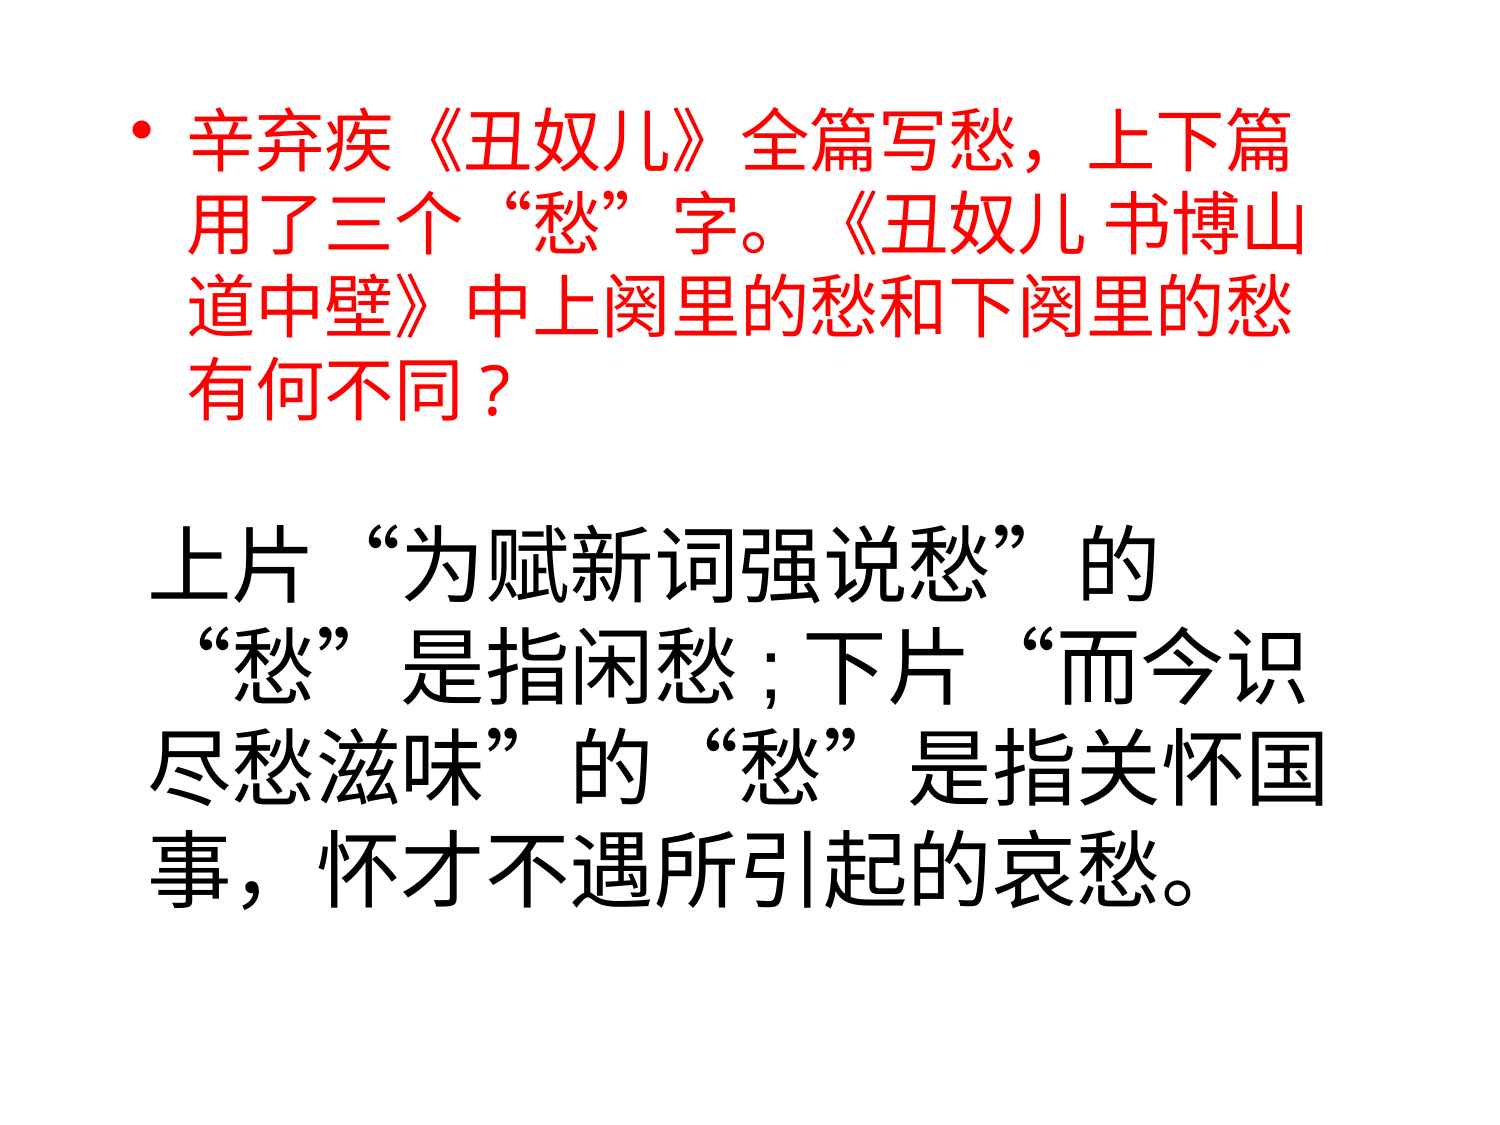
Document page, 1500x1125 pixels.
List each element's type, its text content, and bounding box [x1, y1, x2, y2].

list 辛弃疾《丑奴儿》全篇写愁，上下篇用了三个“愁”字。《丑奴儿 书博山道中壁》中上阕里的愁和下阕里的愁有何不同? [115, 89, 1374, 459]
text_box 上片“为赋新词强说愁”的“愁”是指闲愁;下片“而今识尽愁滋味”的“愁”是指关怀国事，怀才不遇所引起的哀愁。 [132, 504, 1357, 926]
